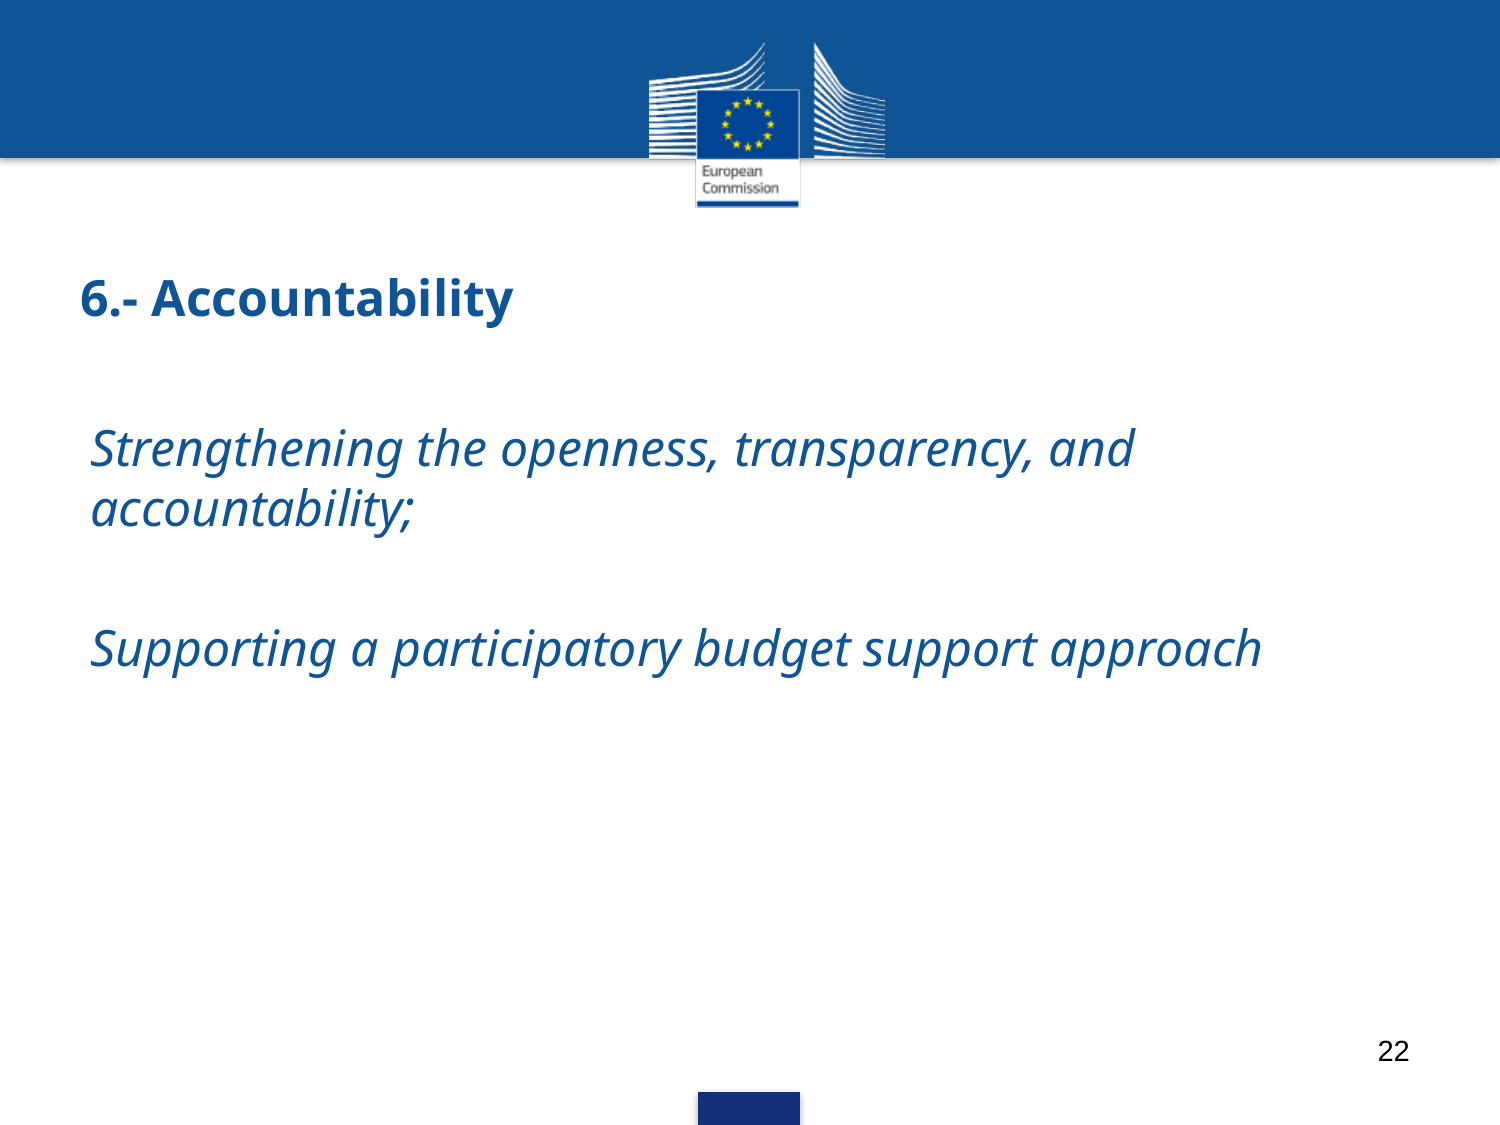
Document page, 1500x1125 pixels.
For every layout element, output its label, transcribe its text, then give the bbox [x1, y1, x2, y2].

title 6.- Accountability [64, 219, 1415, 374]
slide_number 22 [1074, 1024, 1426, 1103]
list Strengthening the openness, transparency, and accountability; Supporting a participatory budget support approach [75, 408, 1425, 988]
picture [649, 42, 885, 208]
